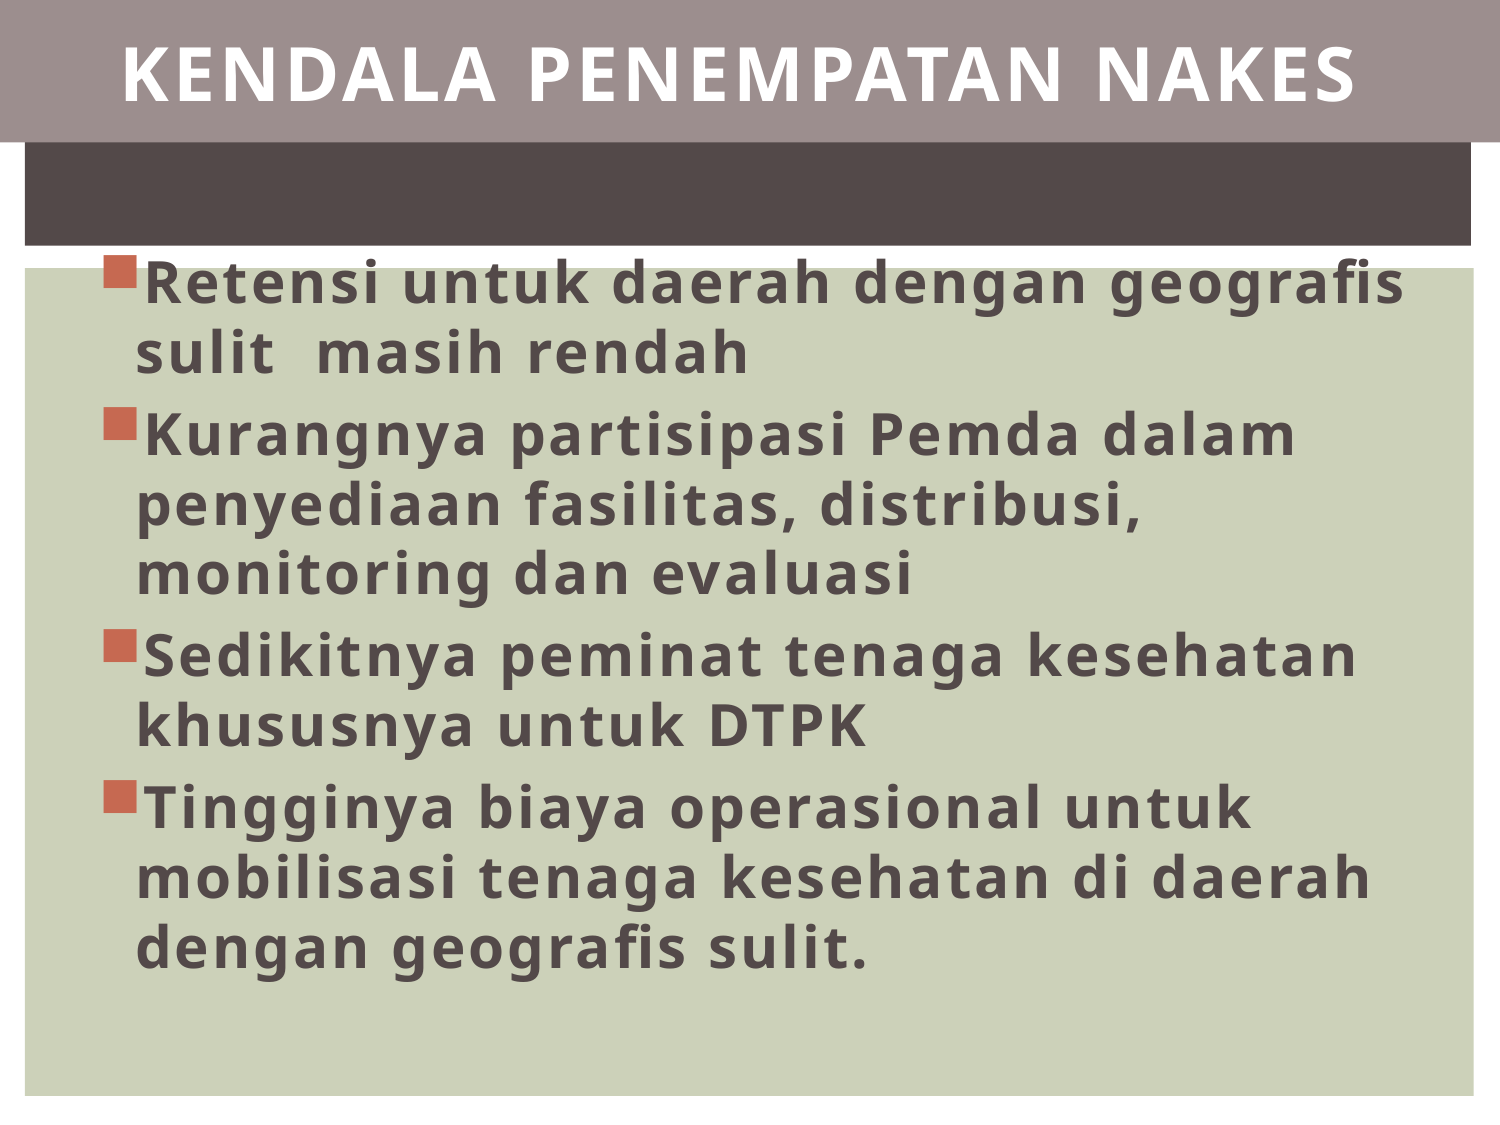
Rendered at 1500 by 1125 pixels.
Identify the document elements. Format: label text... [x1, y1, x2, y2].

list Retensi untuk daerah dengan geografis sulit masih rendah Kurangnya partisipasi Pemda dalam penyediaan fasilitas, distribusi, monitoring dan evaluasi Sedikitnya peminat tenaga kesehatan khususnya untuk DTPK Tingginya biaya operasional untuk mobilisasi tenaga kesehatan di daerah dengan geografis sulit. [75, 237, 1425, 1050]
title KENDALA PENEMPATAN NAKES [0, 0, 1500, 143]
